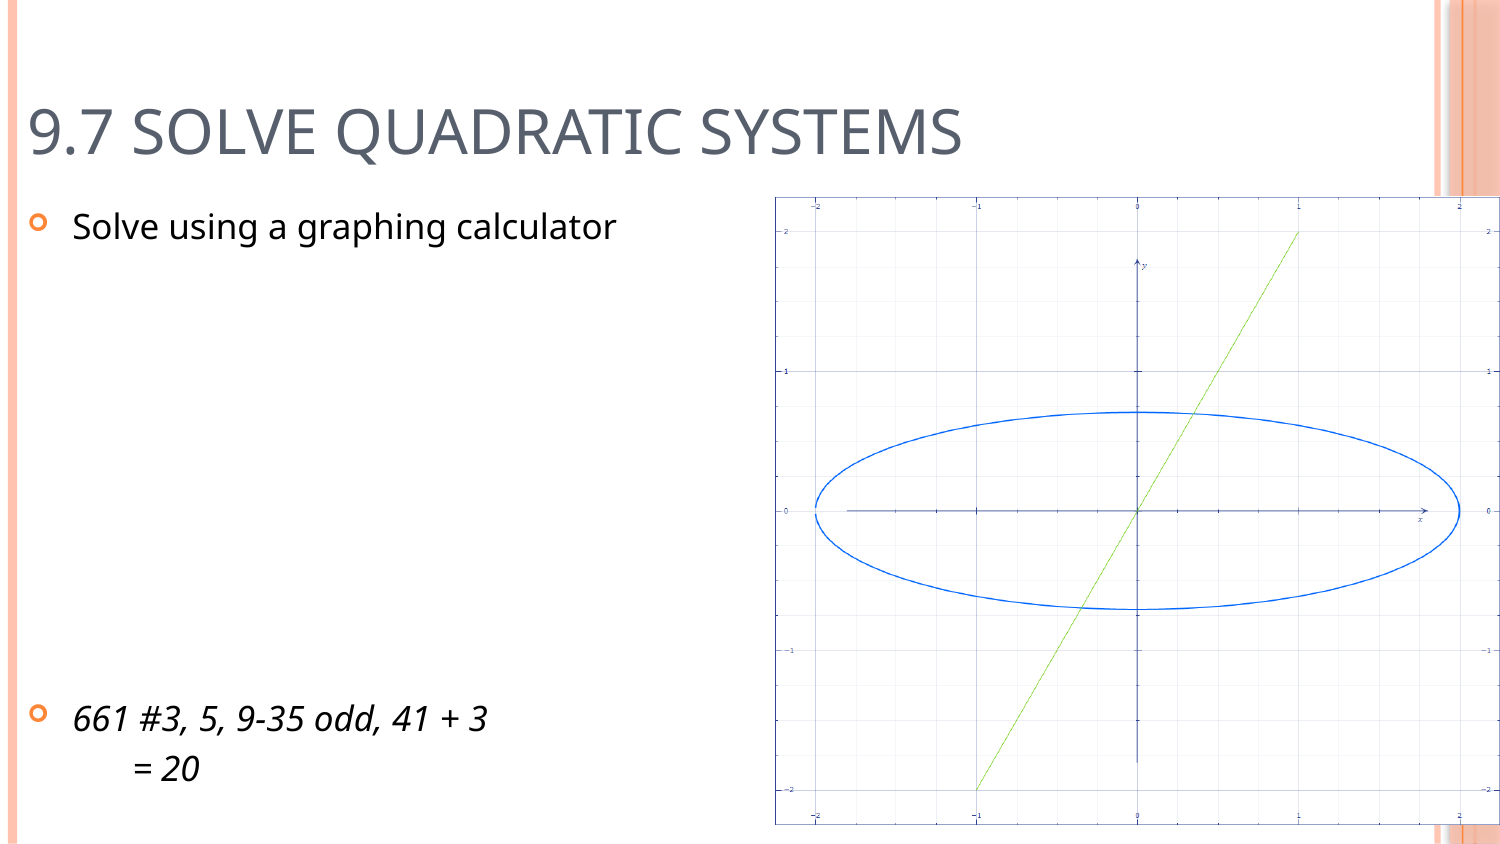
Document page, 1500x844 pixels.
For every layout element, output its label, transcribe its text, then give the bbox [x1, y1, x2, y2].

picture [774, 196, 1500, 826]
title 9.7 Solve Quadratic Systems [12, 33, 1375, 175]
